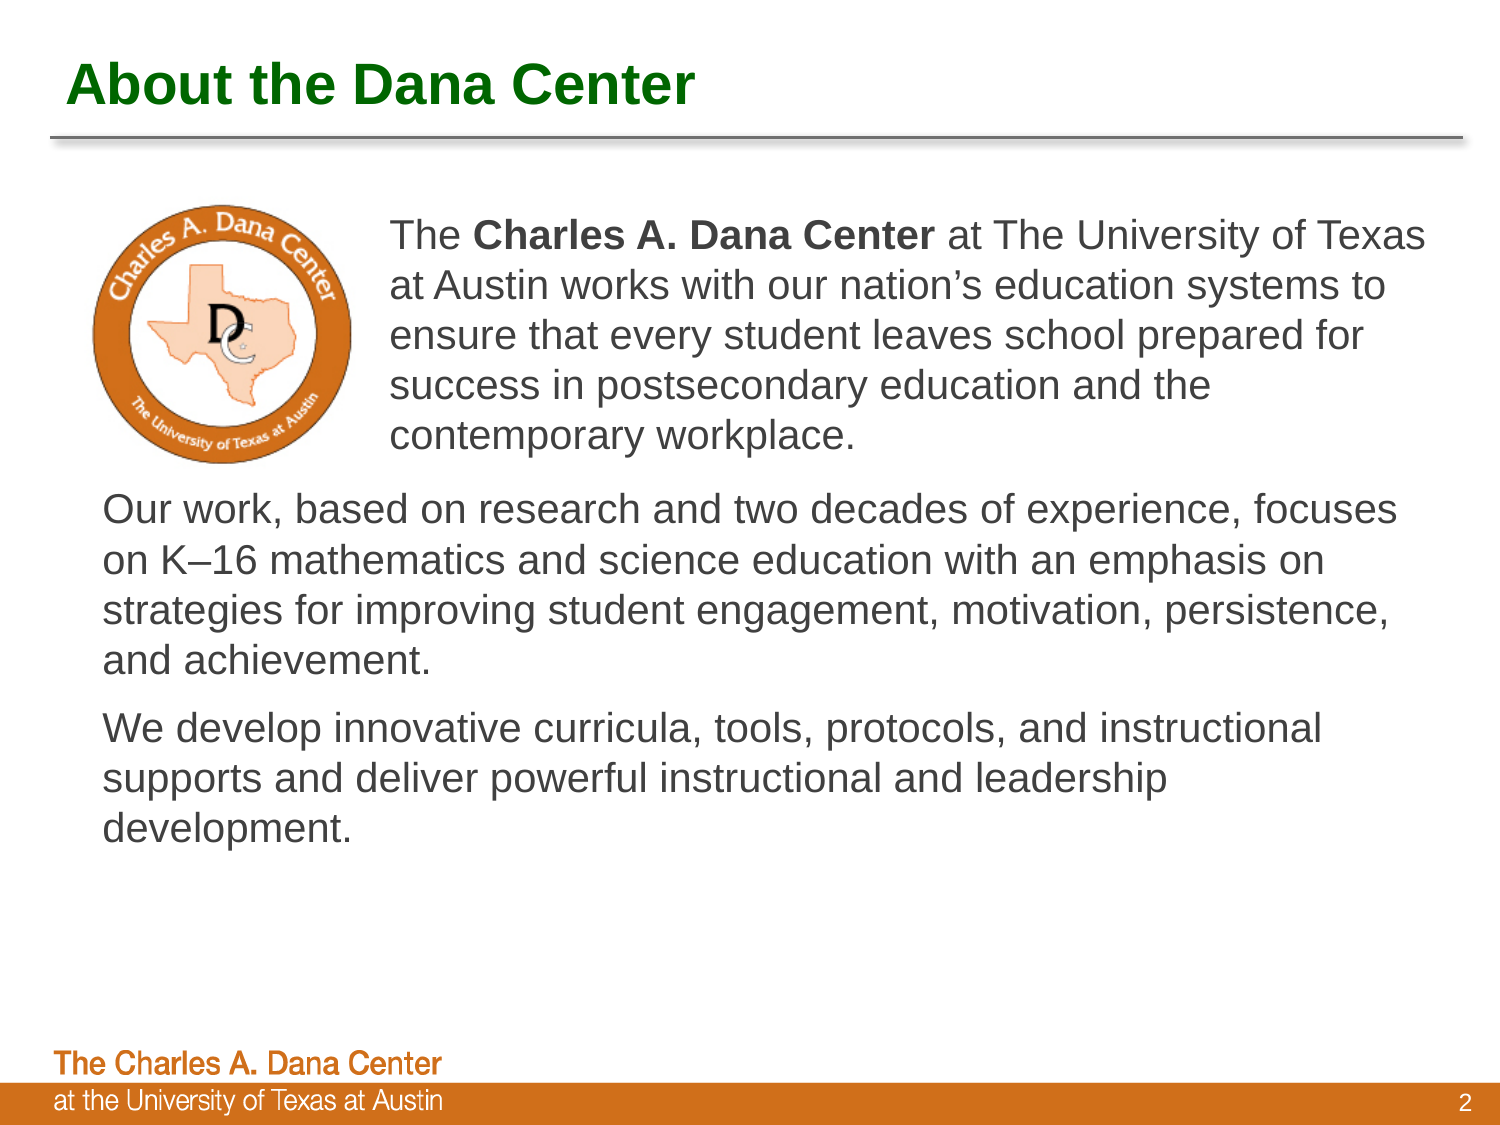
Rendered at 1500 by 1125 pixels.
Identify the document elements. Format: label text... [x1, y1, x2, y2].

slide_number 2 [1412, 1078, 1488, 1117]
picture [0, 1050, 1500, 1125]
picture [74, 174, 375, 488]
title About the Dana Center [50, 37, 1463, 125]
text_box The Charles A. Dana Center at The University of Texas at Austin works with our nation’s education systems to ensure that every student leaves school prepared for success in postsecondary education and the contemporary workplace. [381, 200, 1450, 465]
text_box Our work, based on research and two decades of experience, focuses on K–16 mathematics and science education with an emphasis on strategies for improving student engagement, motivation, persistence, and achievement. We develop innovative curricula, tools, protocols, and instructional supports and deliver powerful instructional and leadership development. [87, 474, 1425, 992]
